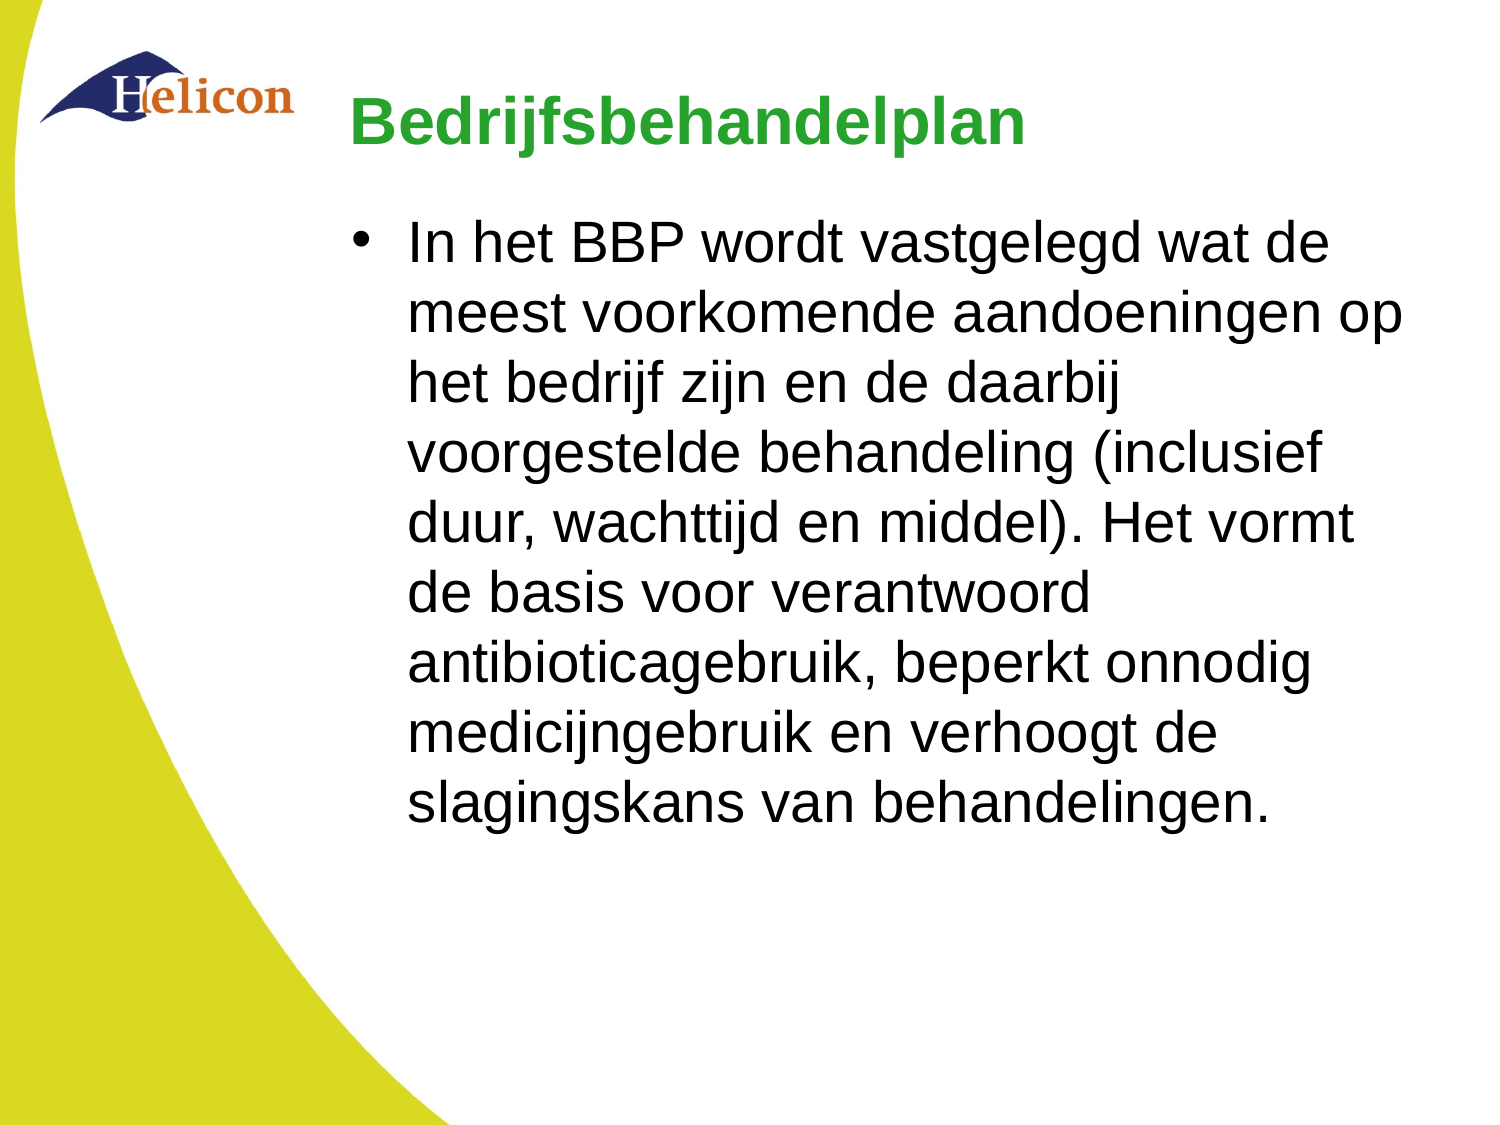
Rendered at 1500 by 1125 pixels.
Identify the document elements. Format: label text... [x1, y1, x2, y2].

title Bedrijfsbehandelplan [334, 65, 1425, 172]
picture [0, 0, 1500, 1125]
list In het BBP wordt vastgelegd wat de meest voorkomende aandoeningen op het bedrijf zijn en de daarbij voorgestelde behandeling (inclusief duur, wachttijd en middel). Het vormt de basis voor verantwoord antibioticagebruik, beperkt onnodig medicijngebruik en verhoogt de slagingskans van behandelingen. [336, 196, 1425, 1005]
